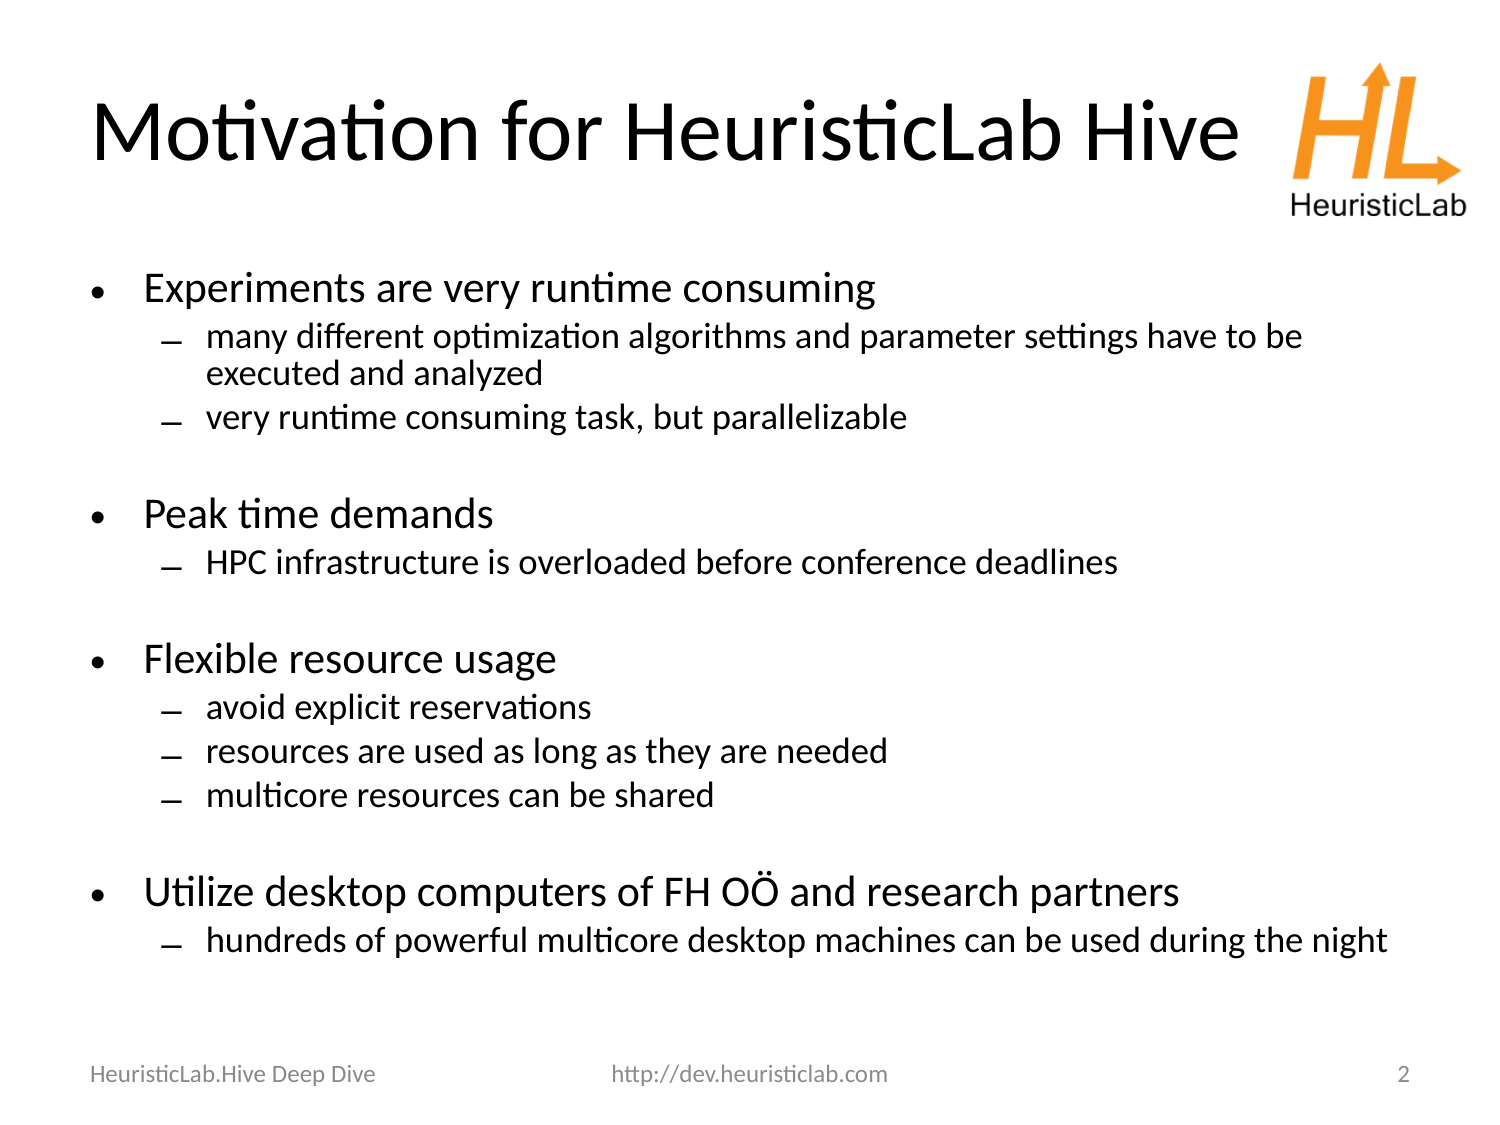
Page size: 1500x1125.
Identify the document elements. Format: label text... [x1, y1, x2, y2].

picture [1281, 27, 1474, 244]
list Experiments are very runtime consuming many different optimization algorithms and parameter settings have to be executed and analyzed very runtime consuming task, but parallelizable Peak time demands HPC infrastructure is overloaded before conference deadlines Flexible resource usage avoid explicit reservations resources are used as long as they are needed multicore resources can be shared Utilize desktop computers of FH OÖ and research partners hundreds of powerful multicore desktop machines can be used during the night [74, 262, 1426, 1006]
footer http://dev.heuristiclab.com [512, 1042, 988, 1103]
slide_number HeuristicLab.Hive Deep Dive [75, 1042, 425, 1103]
slide_number 2 [1074, 1042, 1425, 1103]
title Motivation for HeuristicLab Hive [74, 44, 1282, 233]
